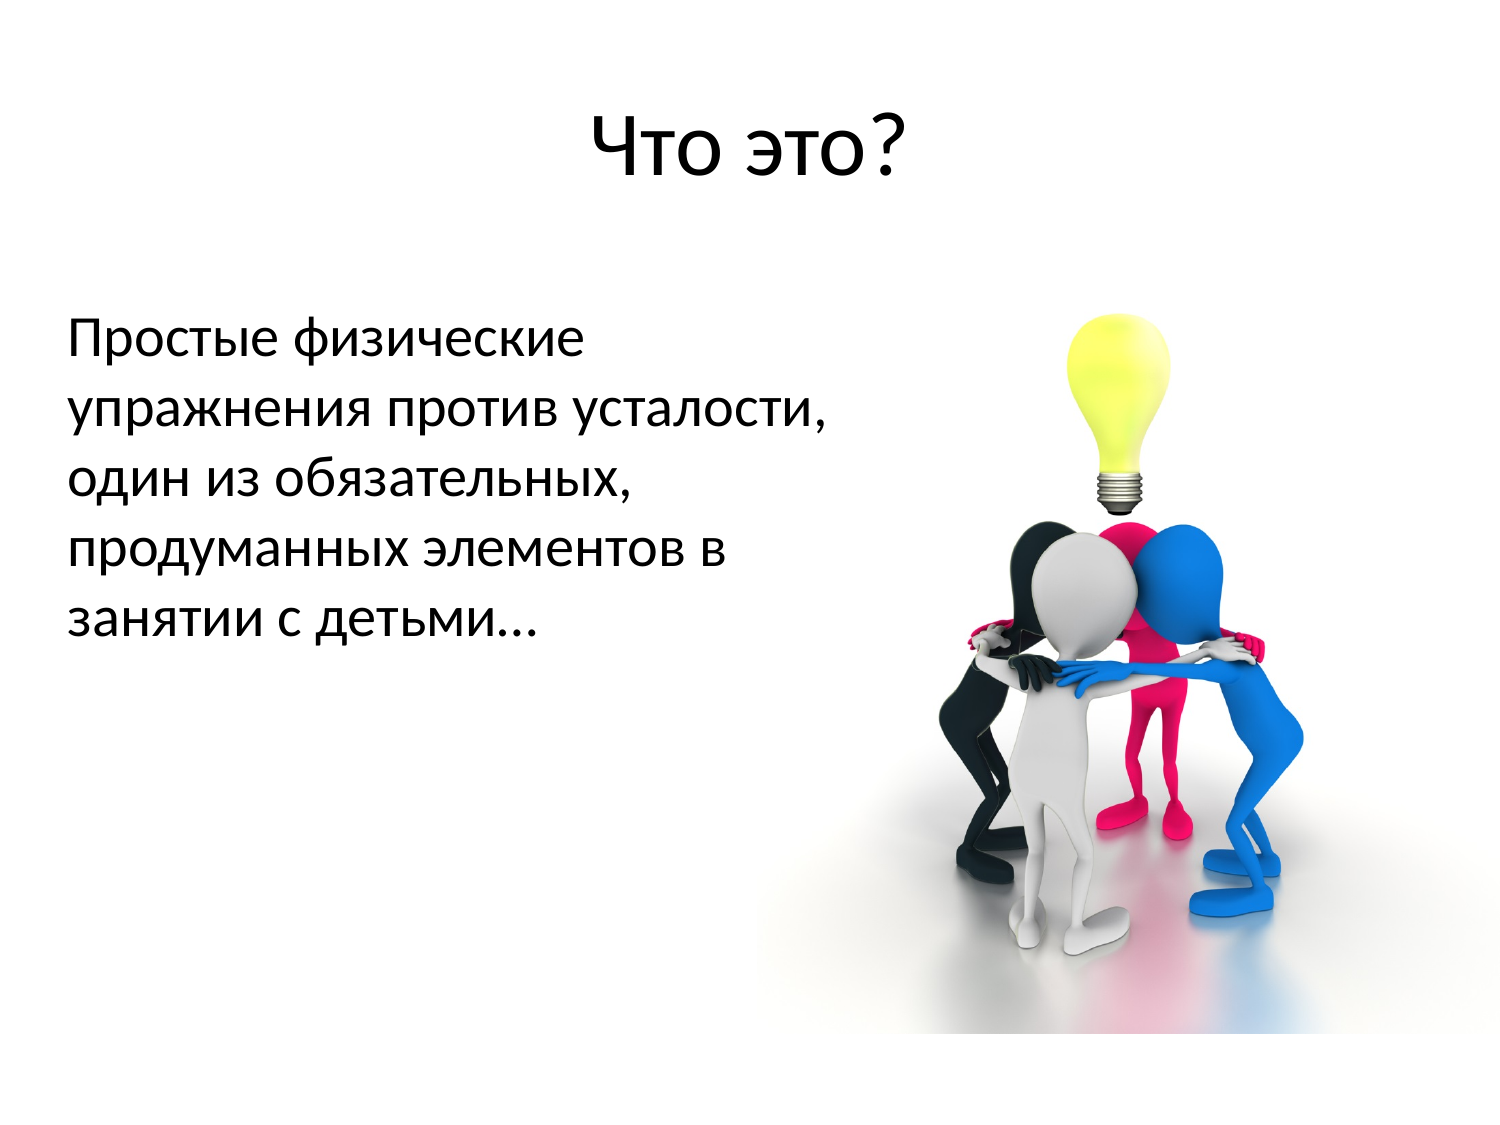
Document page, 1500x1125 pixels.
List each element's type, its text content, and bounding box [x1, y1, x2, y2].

text_box Простые физические упражнения против усталости, один из обязательных, продуманных элементов в занятии с детьми… [53, 290, 756, 656]
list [757, 290, 1500, 1034]
title Что это? [75, 45, 1425, 233]
